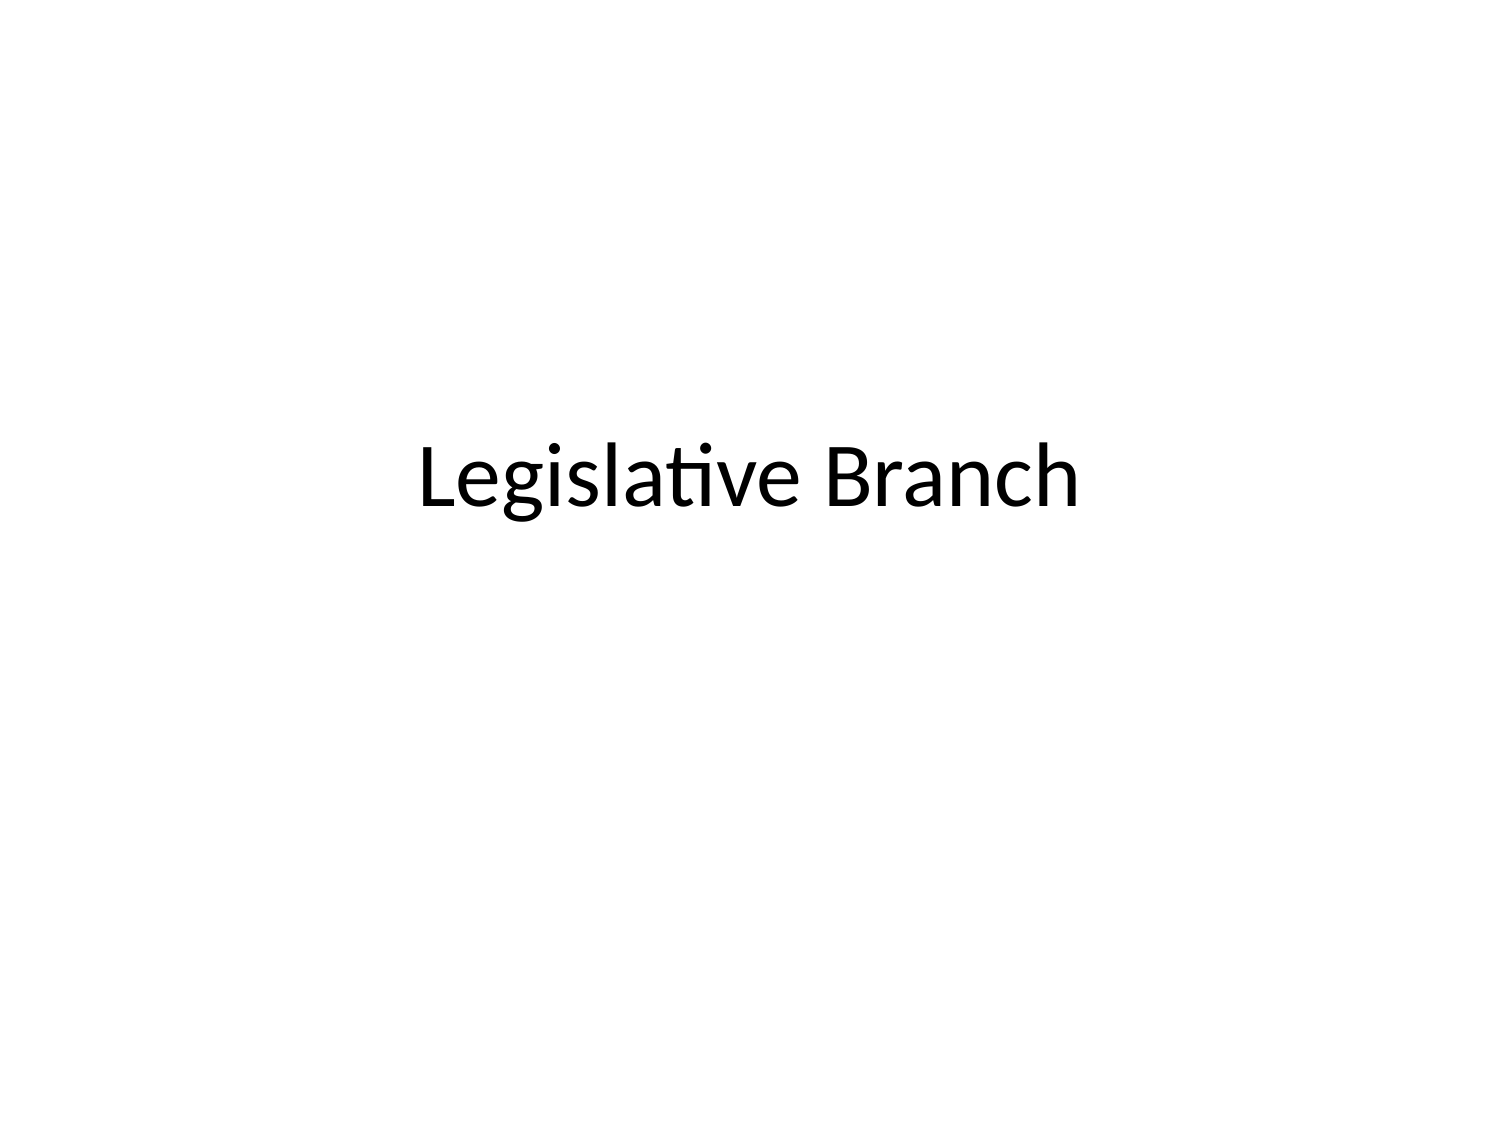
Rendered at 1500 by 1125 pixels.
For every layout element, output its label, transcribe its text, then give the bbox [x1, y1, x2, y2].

title Legislative Branch [112, 349, 1388, 591]
